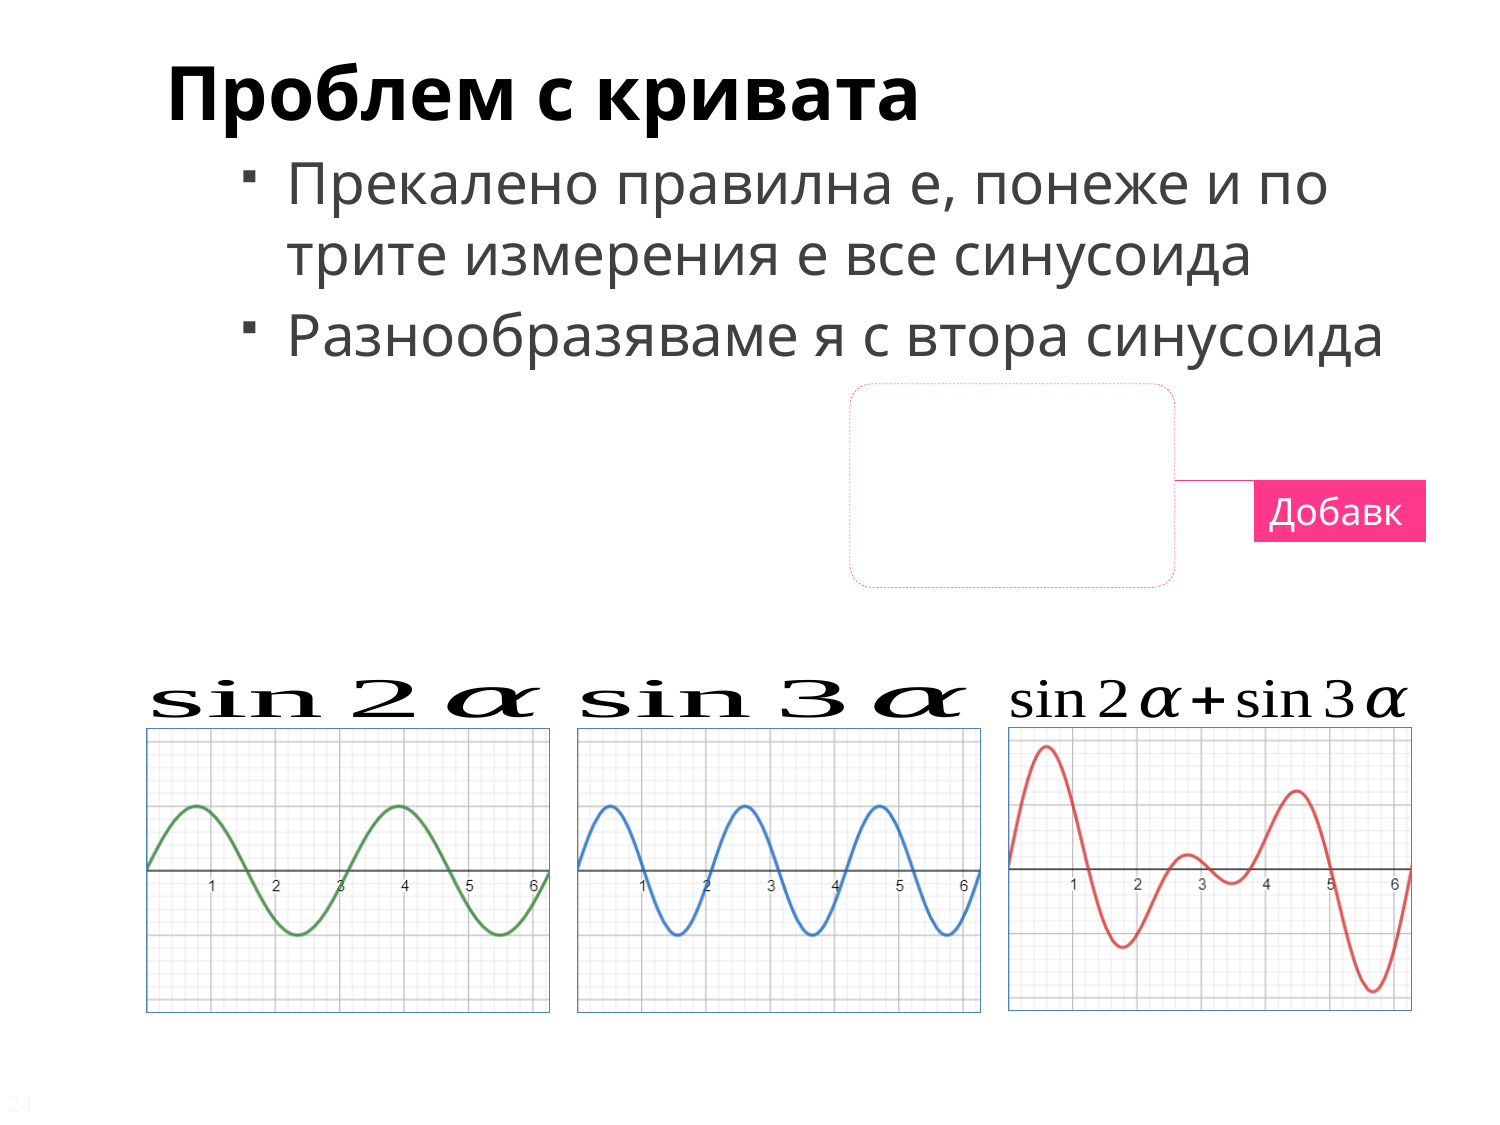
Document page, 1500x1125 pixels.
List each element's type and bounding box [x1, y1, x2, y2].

text_box [1174, 479, 1426, 542]
picture [1008, 726, 1413, 1012]
picture [577, 728, 982, 1013]
picture [146, 728, 551, 1013]
text_box [847, 381, 1178, 590]
